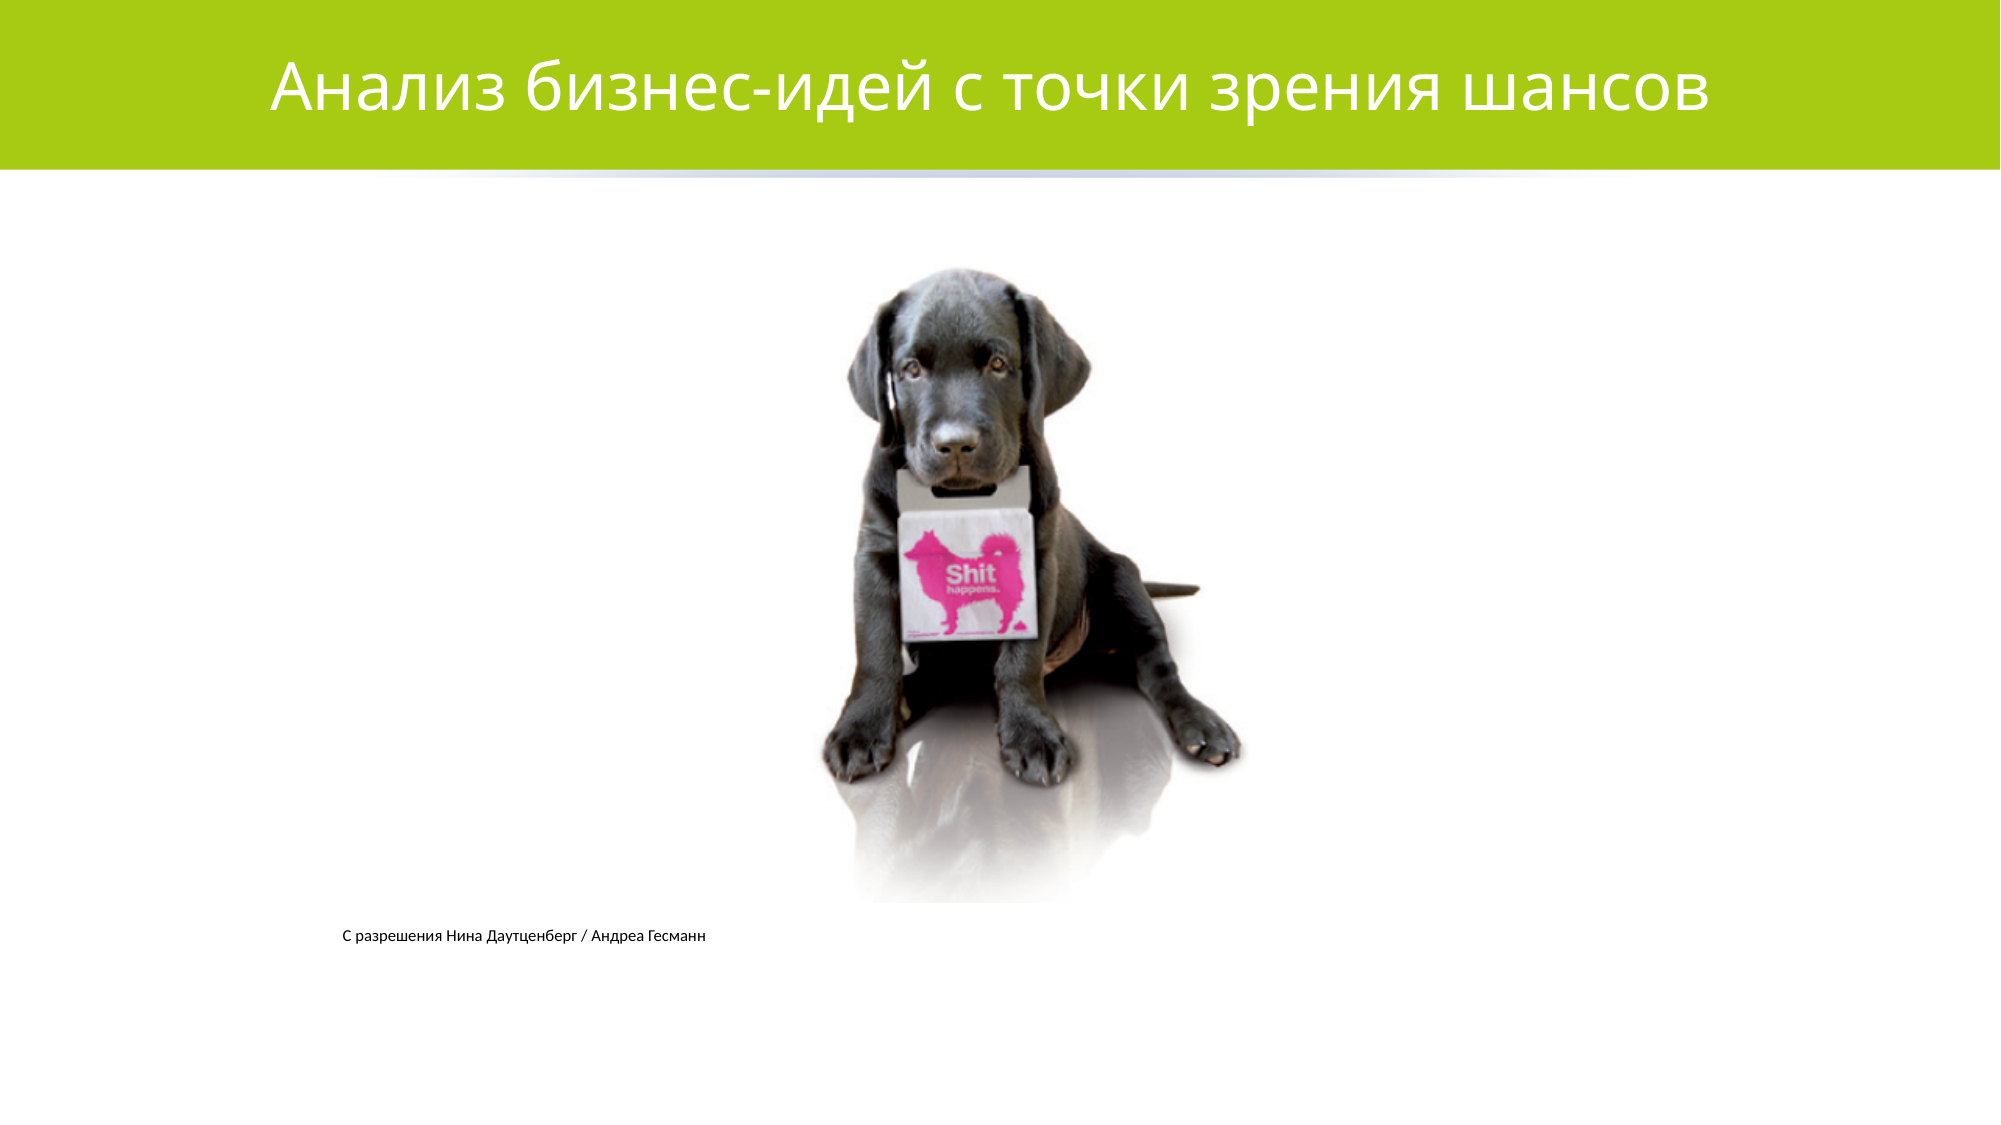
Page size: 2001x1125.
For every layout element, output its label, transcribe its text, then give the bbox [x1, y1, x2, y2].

picture [754, 265, 1280, 903]
text_box Анализ бизнес-идей с точки зрения шансов [0, 0, 2000, 171]
text_box С разрешения Нина Даутценберг / Андреа Гесманн [327, 917, 722, 973]
text_box [306, 178, 1687, 976]
picture [300, 99, 1704, 178]
